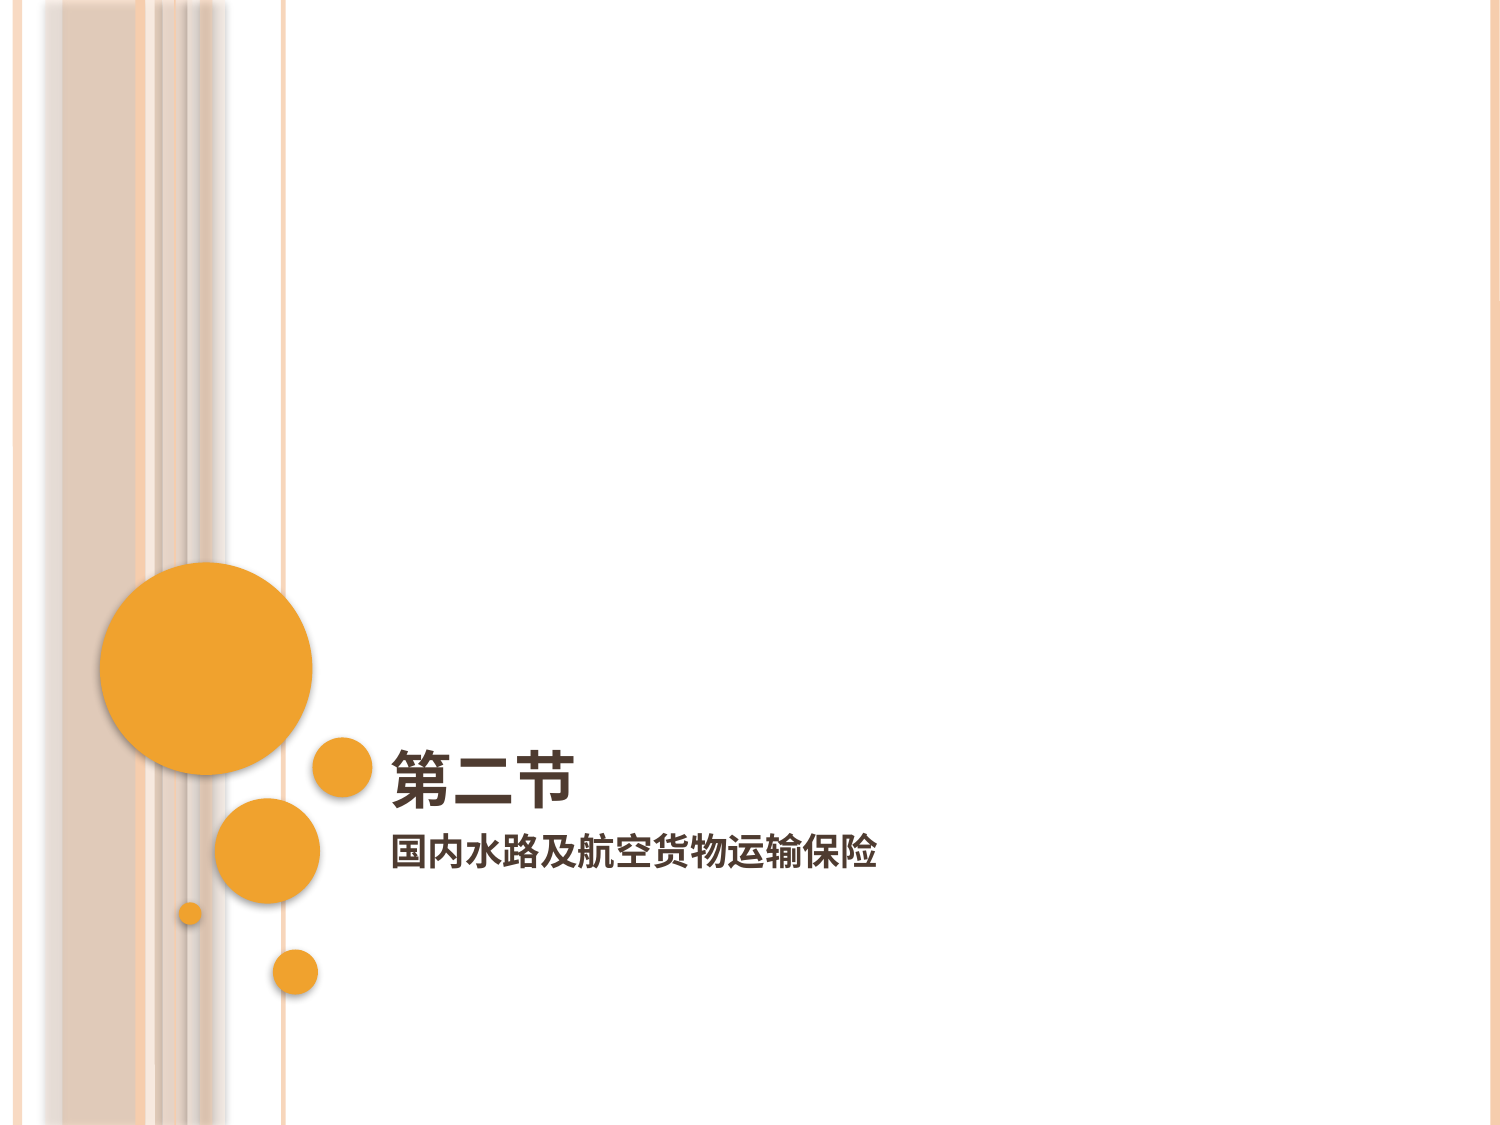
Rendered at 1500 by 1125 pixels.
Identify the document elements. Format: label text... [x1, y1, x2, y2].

title 第二节 [375, 512, 1388, 820]
subtitle 国内水路及航空货物运输保险 [374, 820, 1388, 1047]
